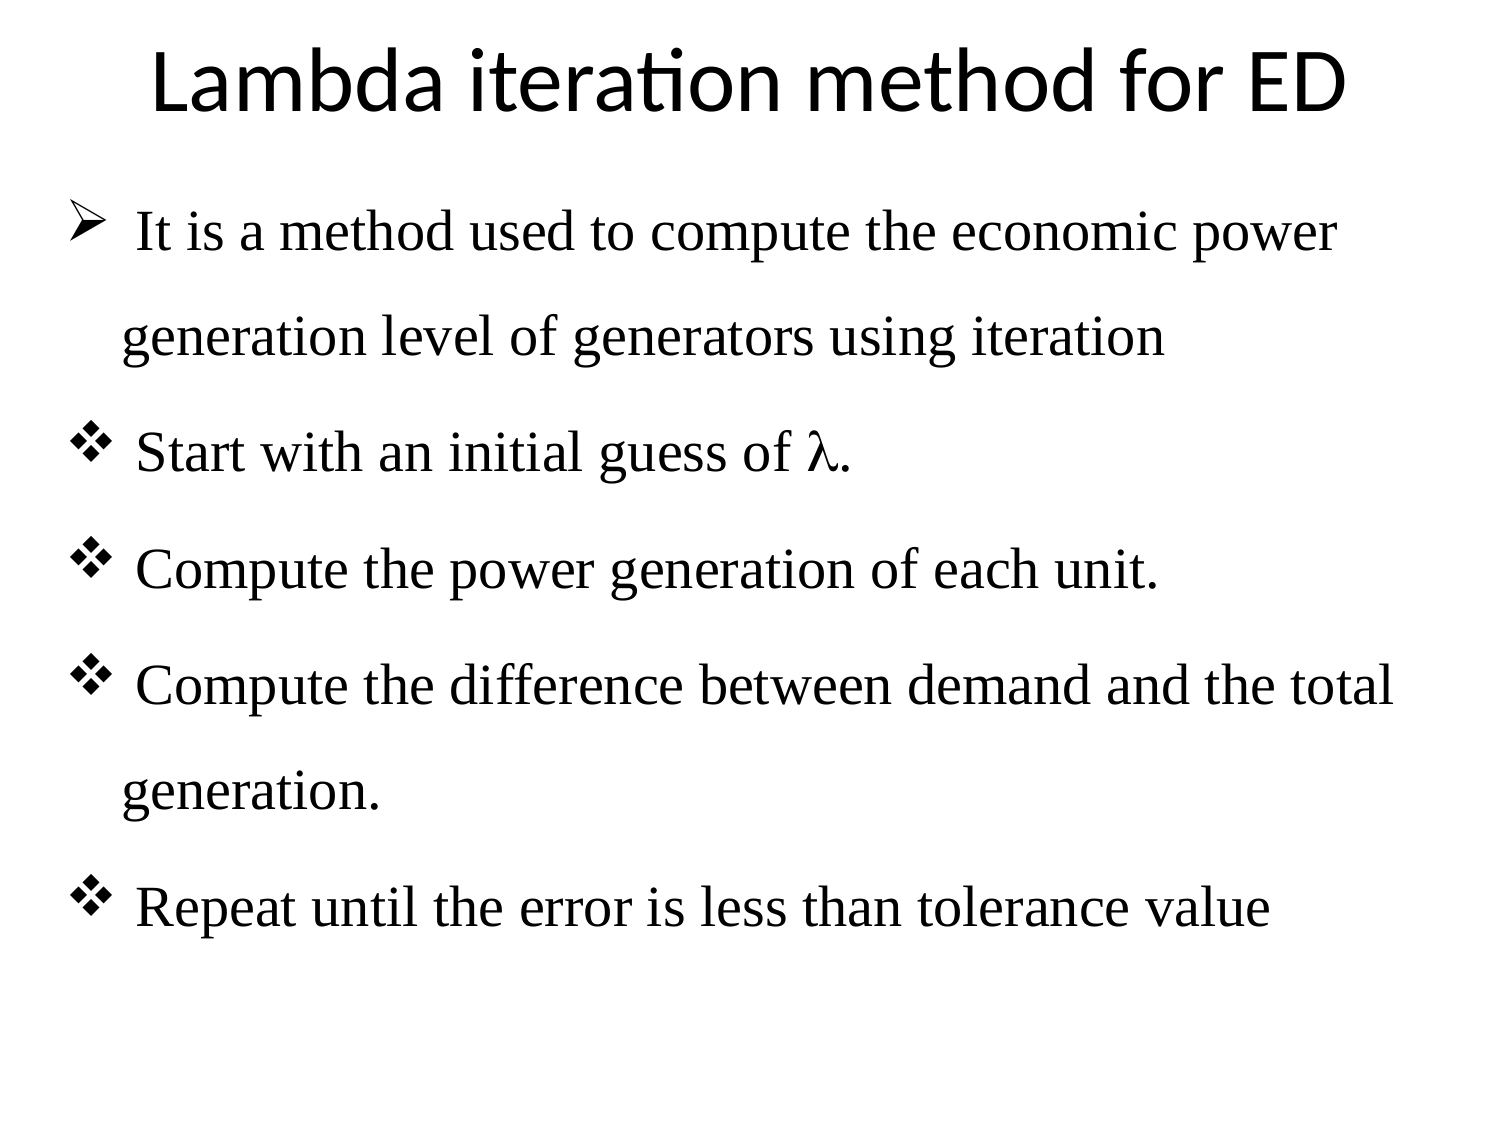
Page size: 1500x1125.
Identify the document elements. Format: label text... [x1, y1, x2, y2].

title Lambda iteration method for ED [75, 0, 1425, 149]
list It is a method used to compute the economic power generation level of generators using iteration Start with an initial guess of . Compute the power generation of each unit. Compute the difference between demand and the total generation. Repeat until the error is less than tolerance value [50, 149, 1488, 1080]
